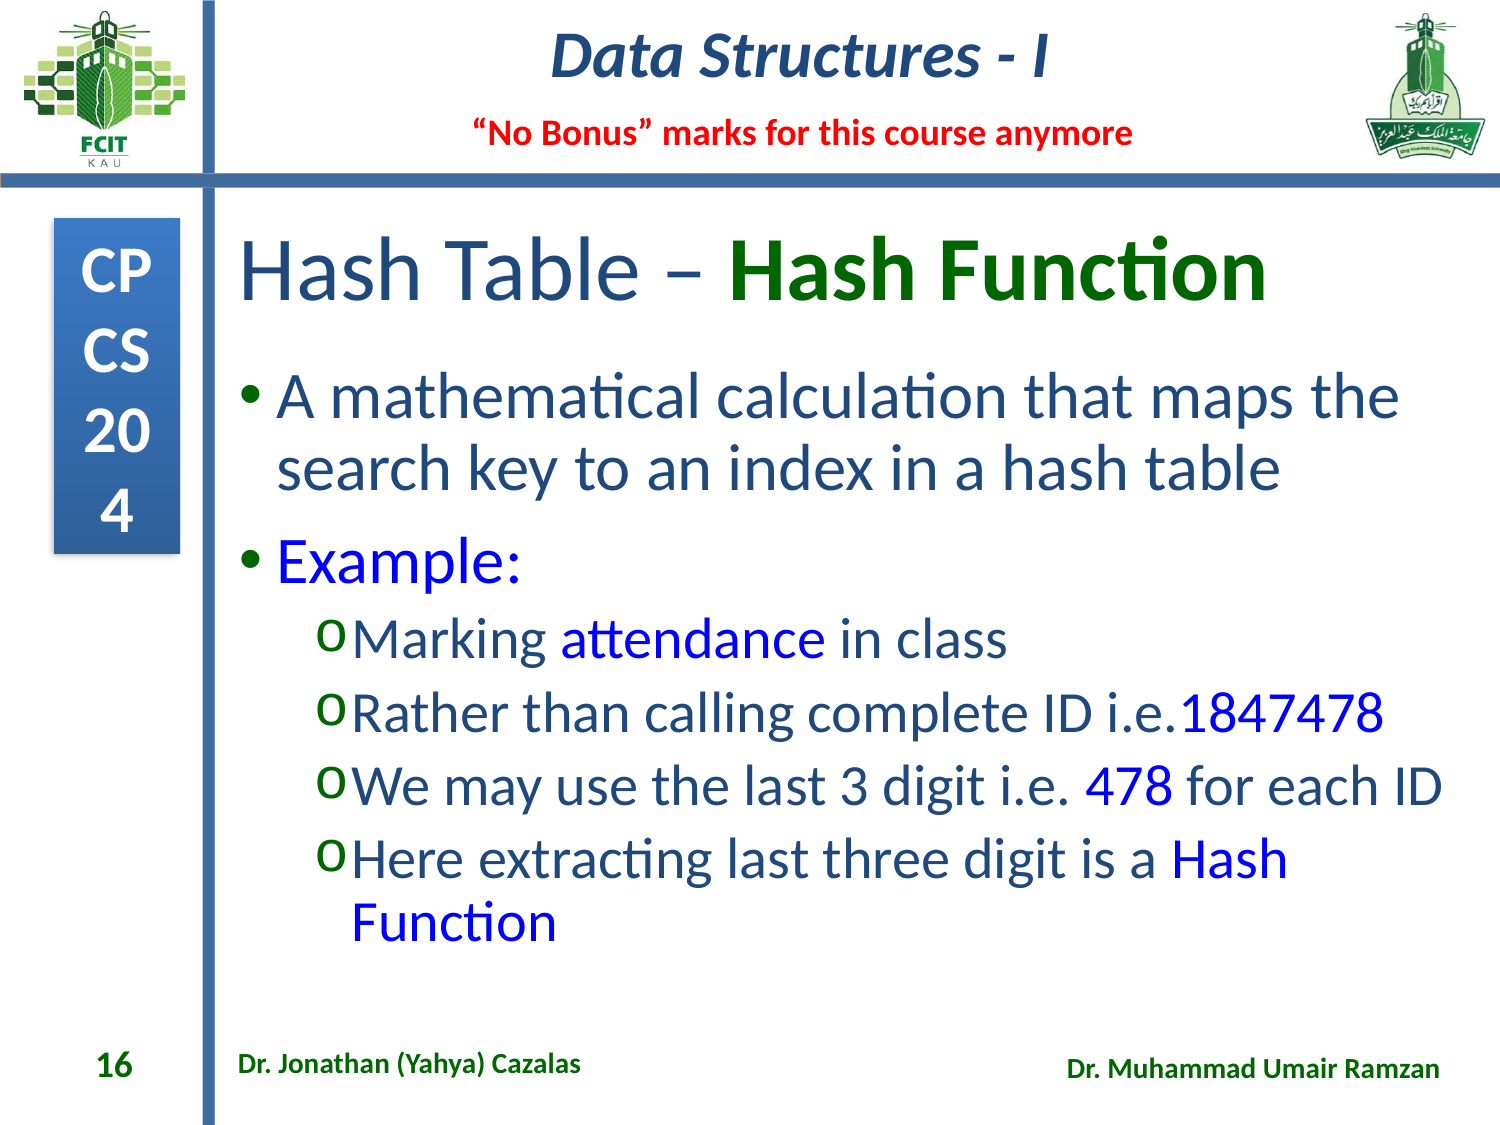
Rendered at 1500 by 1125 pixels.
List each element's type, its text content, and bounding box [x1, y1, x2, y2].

list A mathematical calculation that maps the search key to an index in a hash table Example: Marking attendance in class Rather than calling complete ID i.e.1847478 We may use the last 3 digit i.e. 478 for each ID Here extracting last three digit is a Hash Function [223, 353, 1484, 1014]
picture [1361, 11, 1487, 162]
title Hash Table – Hash Function [223, 204, 1484, 337]
slide_number 16 [35, 1032, 193, 1092]
picture [24, 6, 185, 167]
